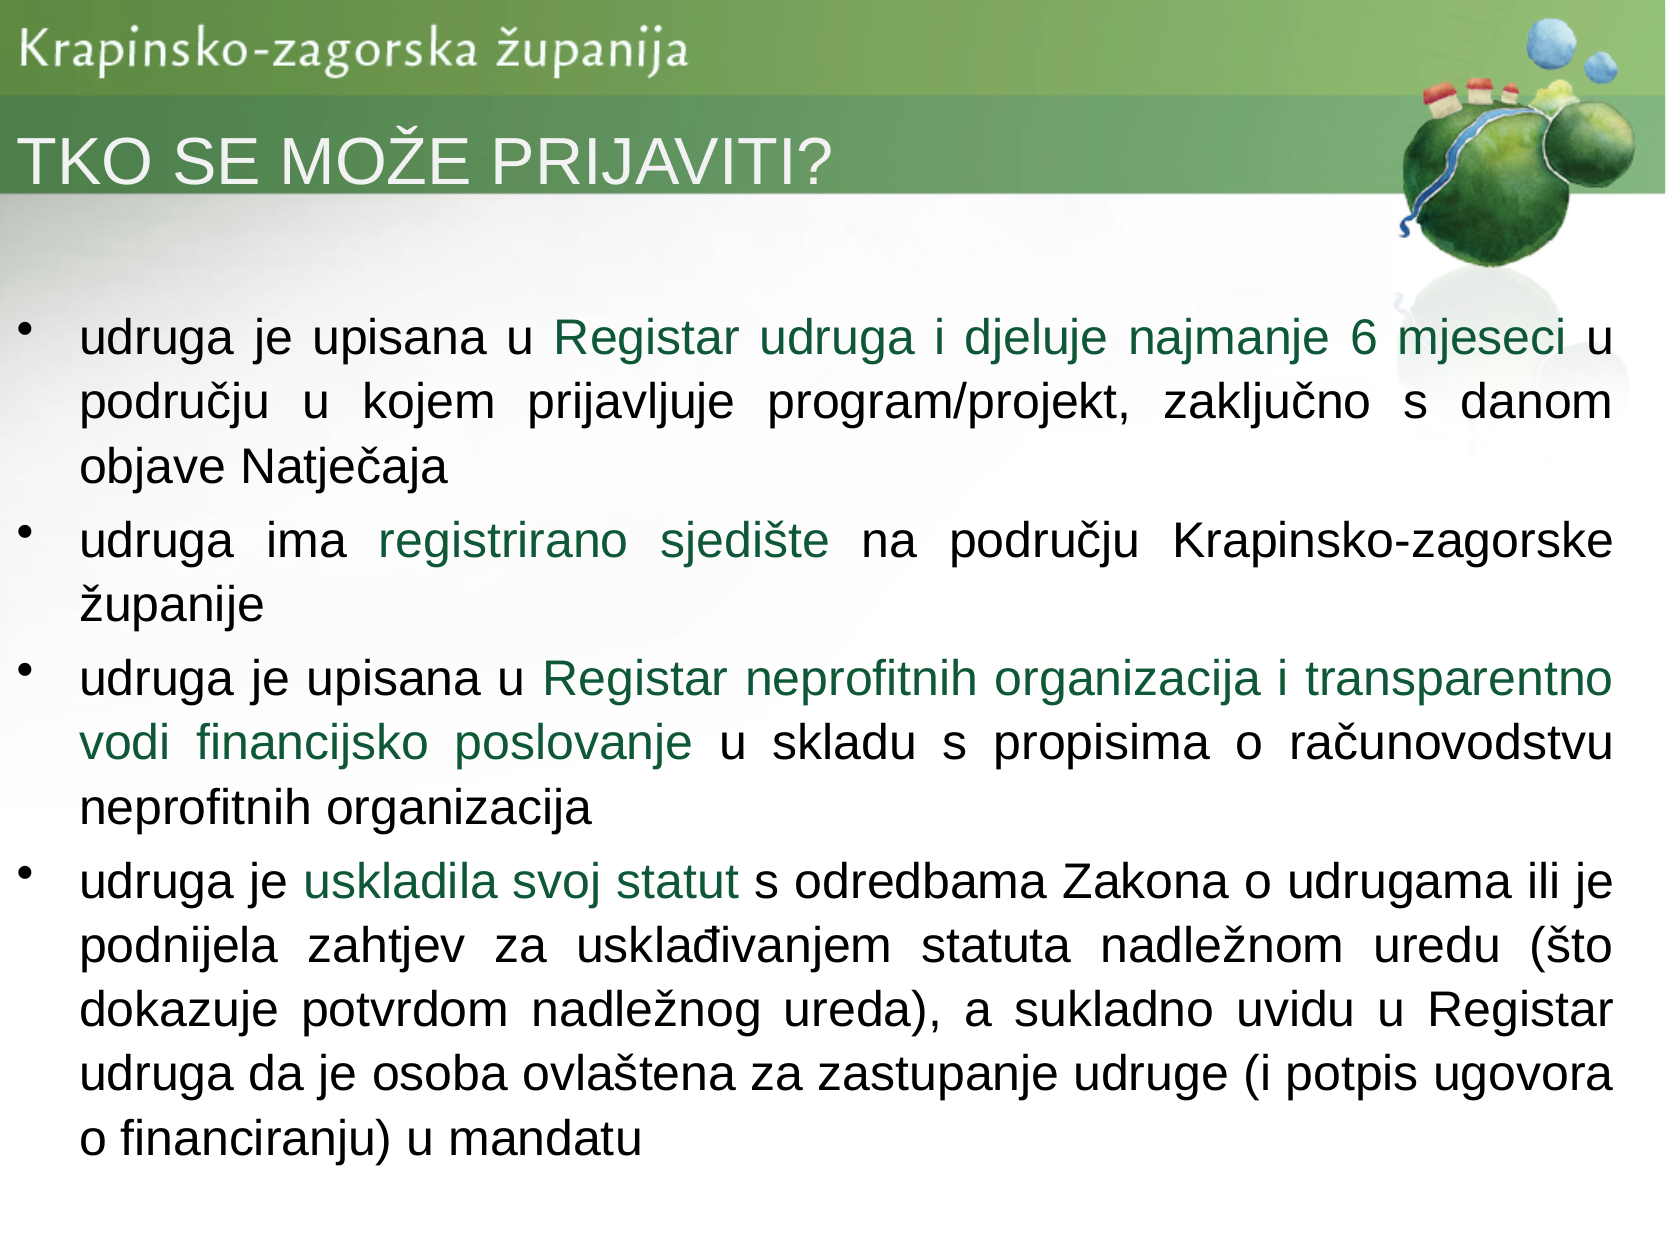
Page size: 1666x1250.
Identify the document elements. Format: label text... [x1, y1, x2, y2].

picture [0, 0, 1666, 1250]
list TKO SE MOŽE PRIJAVITI? udruga je upisana u Registar udruga i djeluje najmanje 6 mjeseci u području u kojem prijavljuje program/projekt, zaključno s danom objave Natječaja udruga ima registrirano sjedište na području Krapinsko-zagorske županije udruga je upisana u Registar neprofitnih organizacija i transparentno vodi financijsko poslovanje u skladu s propisima o računovodstvu neprofitnih organizacija udruga je uskladila svoj statut s odredbama Zakona o udrugama ili je podnijela zahtjev za usklađivanjem statuta nadležnom uredu (što dokazuje potvrdom nadležnog ureda), a sukladno uvidu u Registar udruga da je osoba ovlaštena za zastupanje udruge (i potpis ugovora o financiranju) u mandatu - [0, 108, 1632, 1220]
